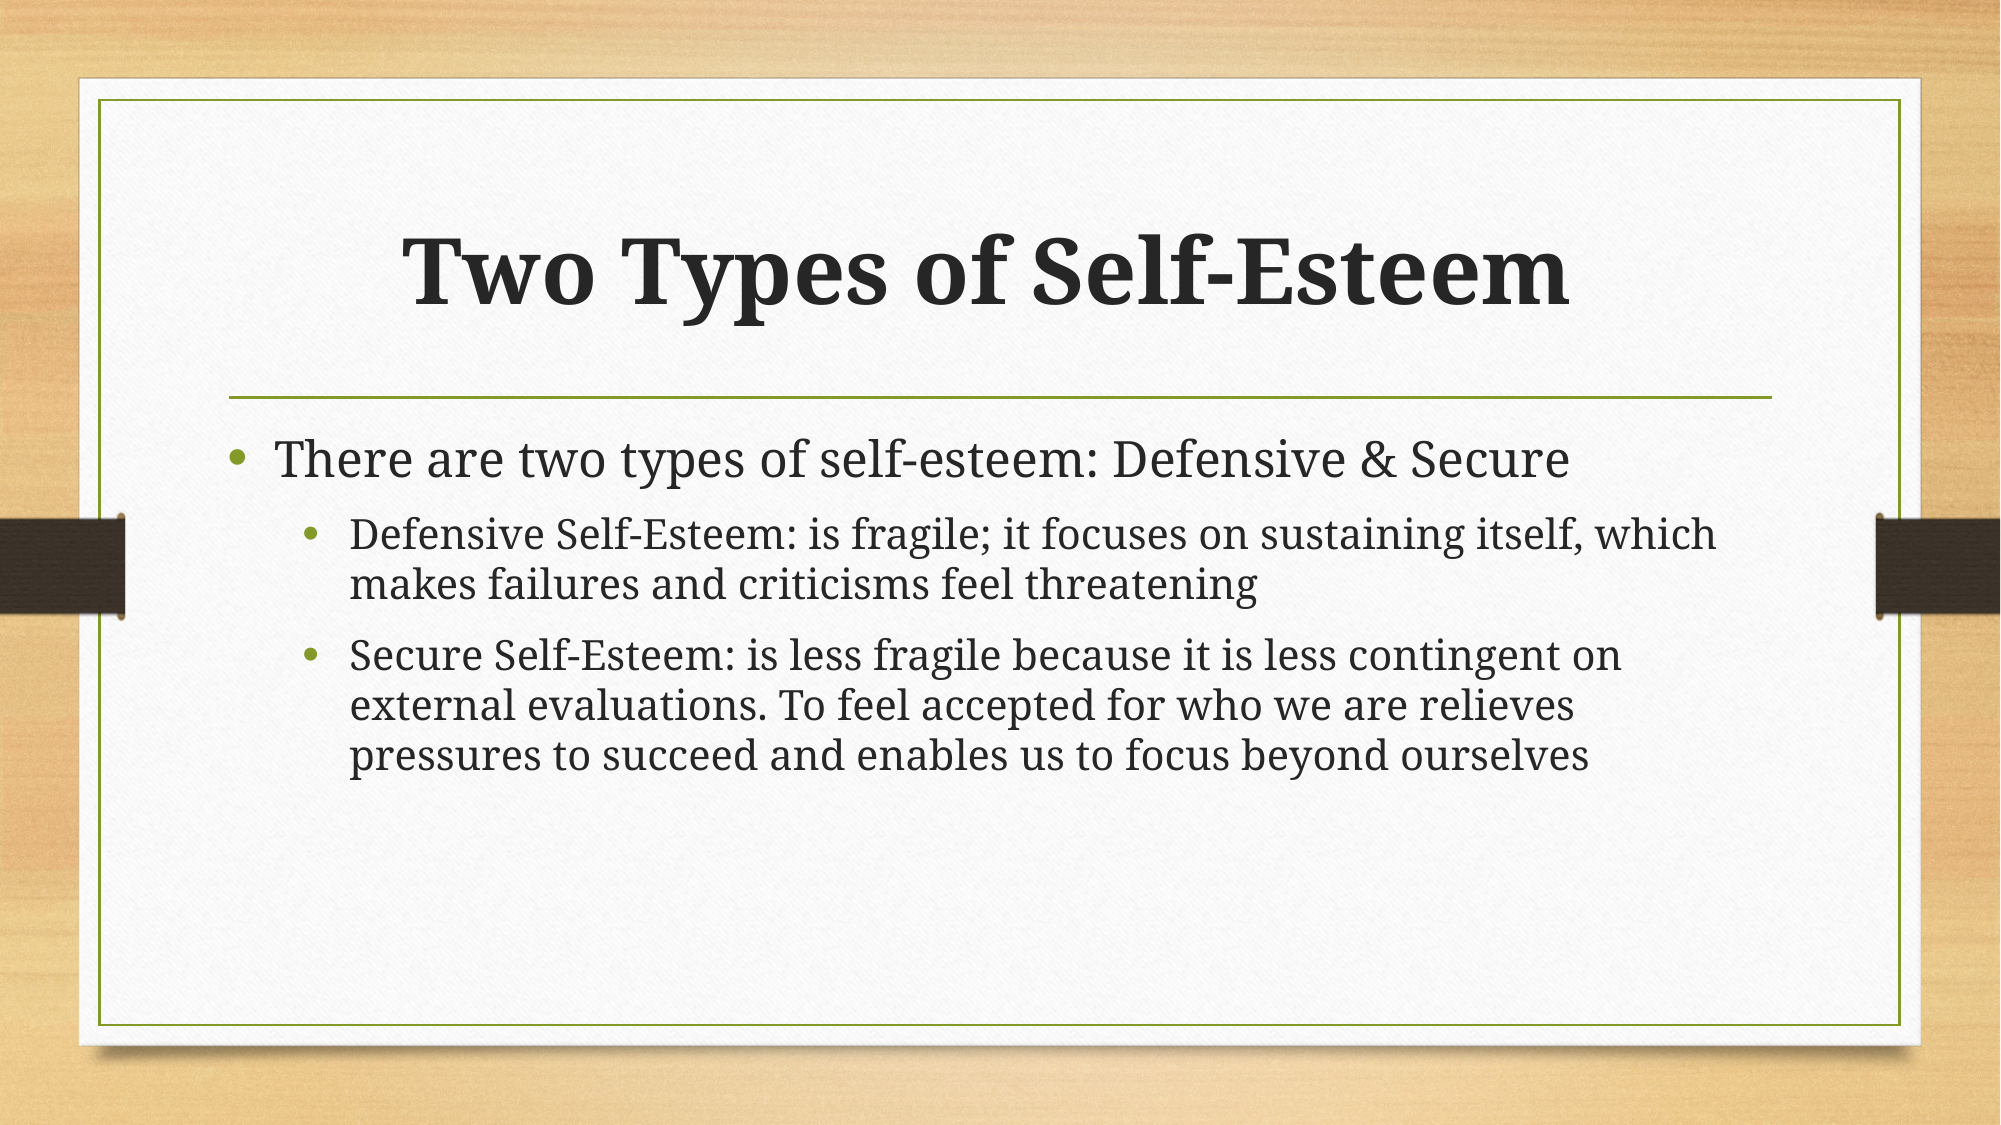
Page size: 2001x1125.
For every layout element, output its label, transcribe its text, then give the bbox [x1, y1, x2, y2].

picture [0, 0, 2001, 1125]
title Two Types of Self-Esteem [212, 161, 1788, 375]
list There are two types of self-esteem: Defensive & Secure Defensive Self-Esteem: is fragile; it focuses on sustaining itself, which makes failures and criticisms feel threatening Secure Self-Esteem: is less fragile because it is less contingent on external evaluations. To feel accepted for who we are relieves pressures to succeed and enables us to focus beyond ourselves [212, 419, 1788, 964]
